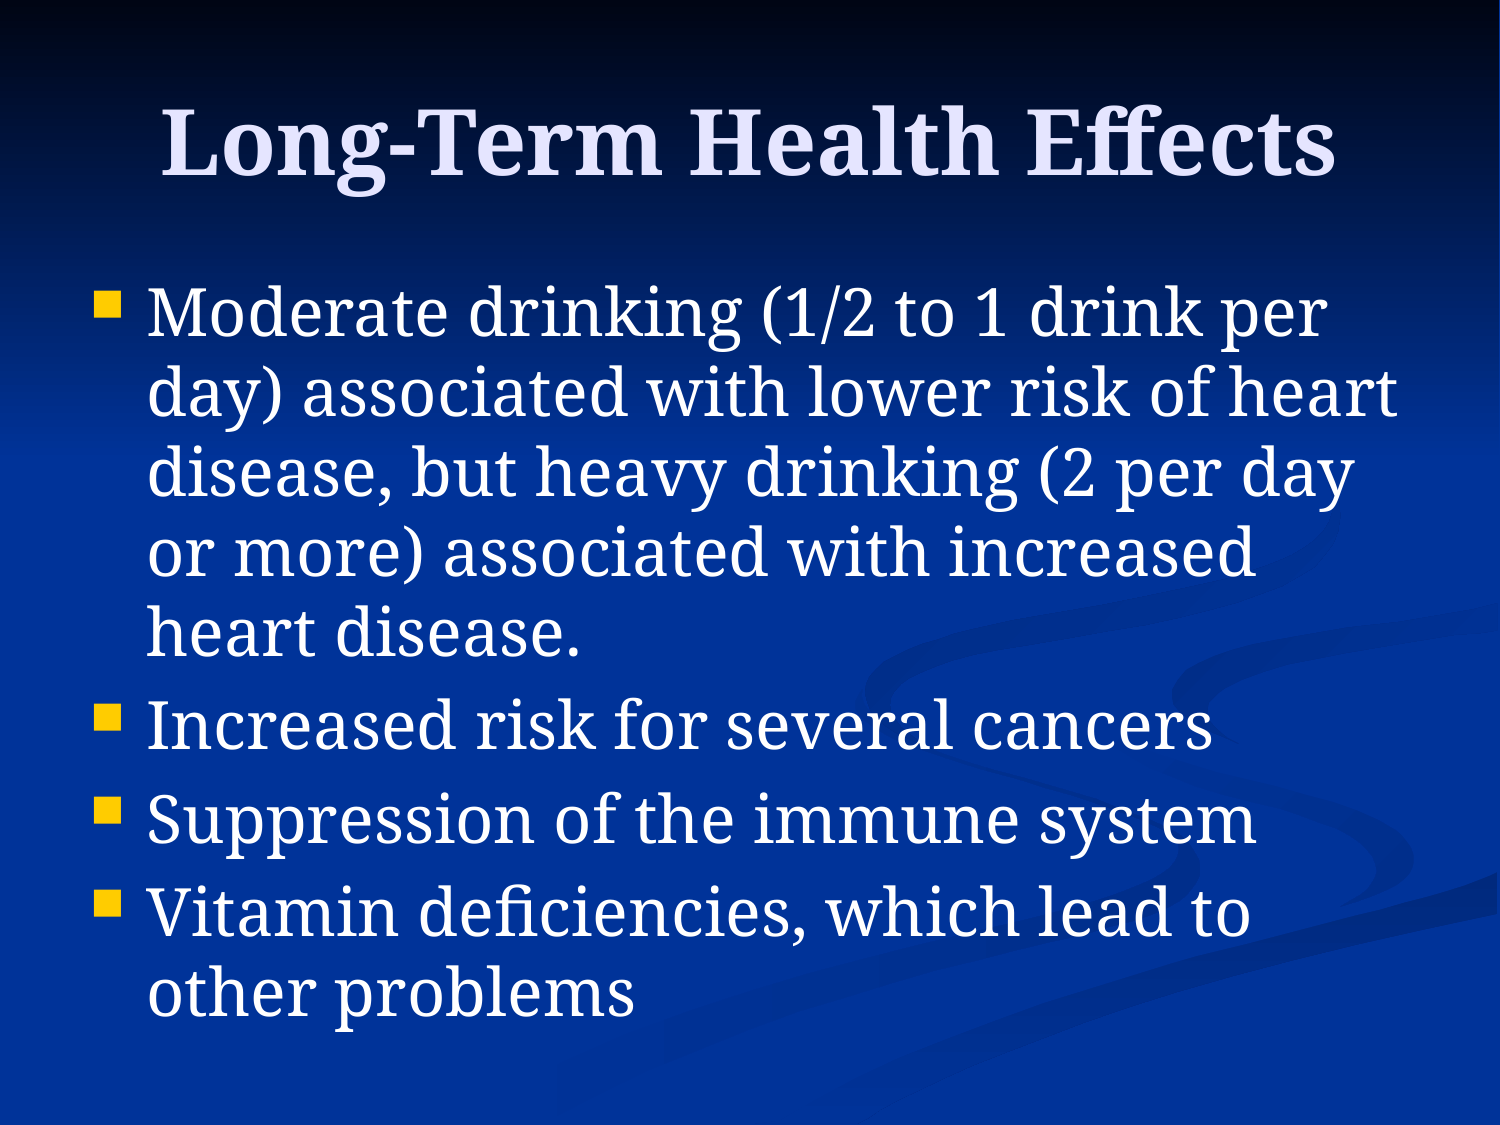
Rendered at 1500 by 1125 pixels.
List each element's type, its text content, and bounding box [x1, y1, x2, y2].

title Long-Term Health Effects [74, 44, 1426, 233]
list Moderate drinking (1/2 to 1 drink per day) associated with lower risk of heart disease, but heavy drinking (2 per day or more) associated with increased heart disease. Increased risk for several cancers Suppression of the immune system Vitamin deficiencies, which lead to other problems [74, 262, 1426, 1006]
